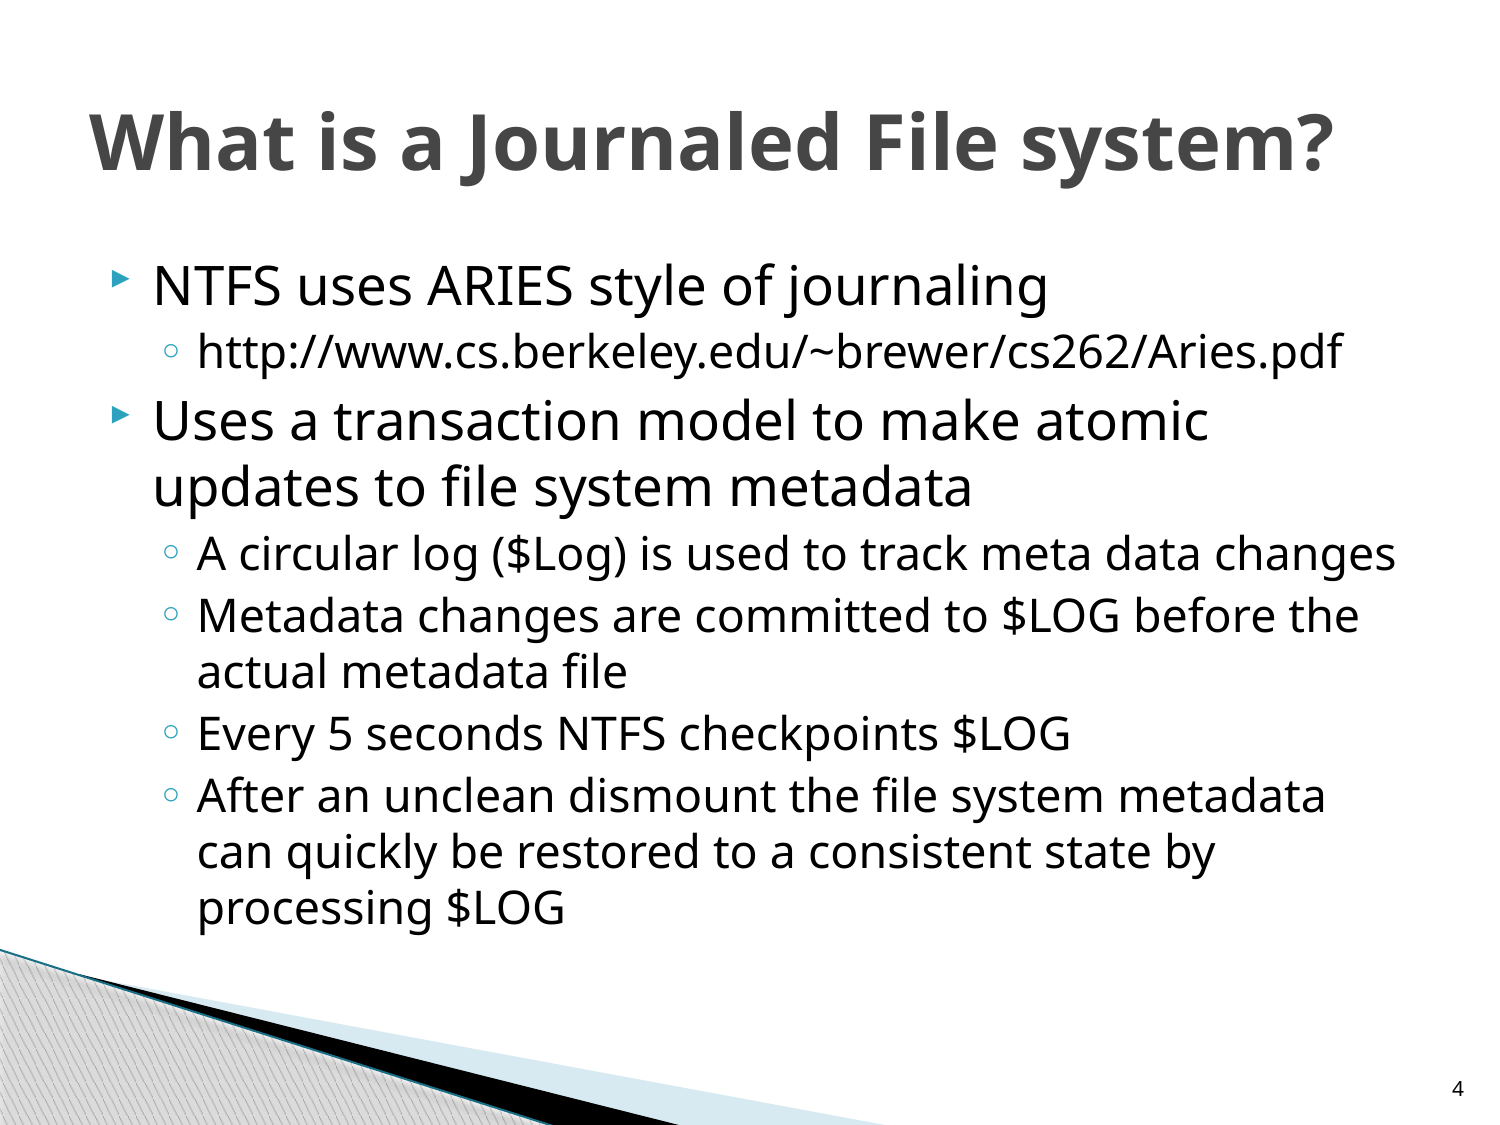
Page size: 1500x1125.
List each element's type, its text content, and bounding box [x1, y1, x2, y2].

slide_number 4 [1418, 1051, 1479, 1112]
title What is a Journaled File system? [75, 45, 1425, 233]
list NTFS uses ARIES style of journaling http://www.cs.berkeley.edu/~brewer/cs262/Aries.pdf Uses a transaction model to make atomic updates to file system metadata A circular log ($Log) is used to track meta data changes Metadata changes are committed to $LOG before the actual metadata file Every 5 seconds NTFS checkpoints $LOG After an unclean dismount the file system metadata can quickly be restored to a consistent state by processing $LOG [75, 243, 1425, 986]
